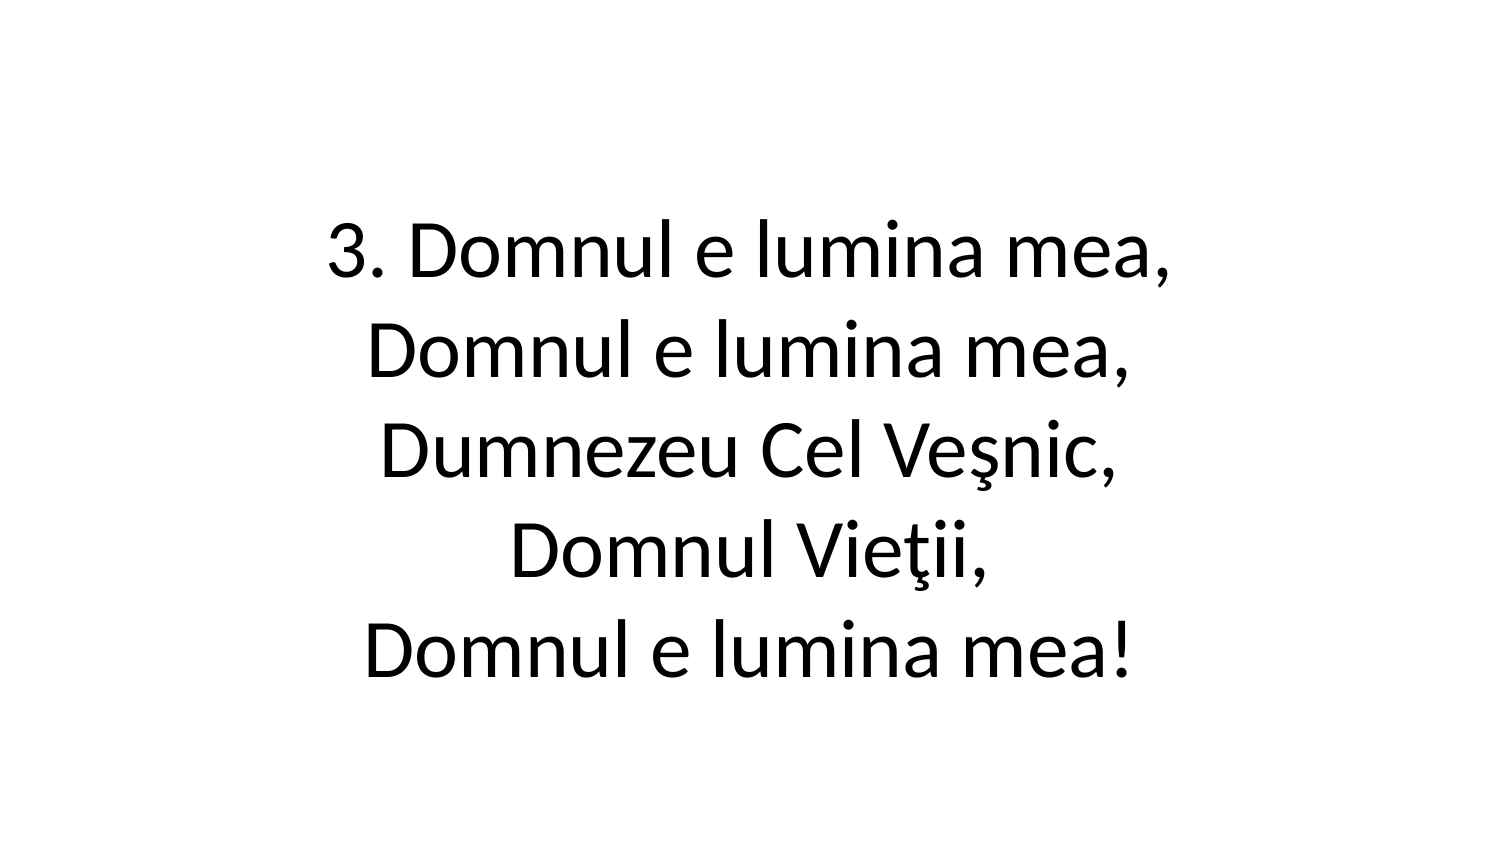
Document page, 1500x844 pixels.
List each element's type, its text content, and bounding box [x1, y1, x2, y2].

text_box 3. Domnul e lumina mea, Domnul e lumina mea, Dumnezeu Cel Veşnic, Domnul Vieţii, Domnul e lumina mea! [310, 142, 1190, 702]
